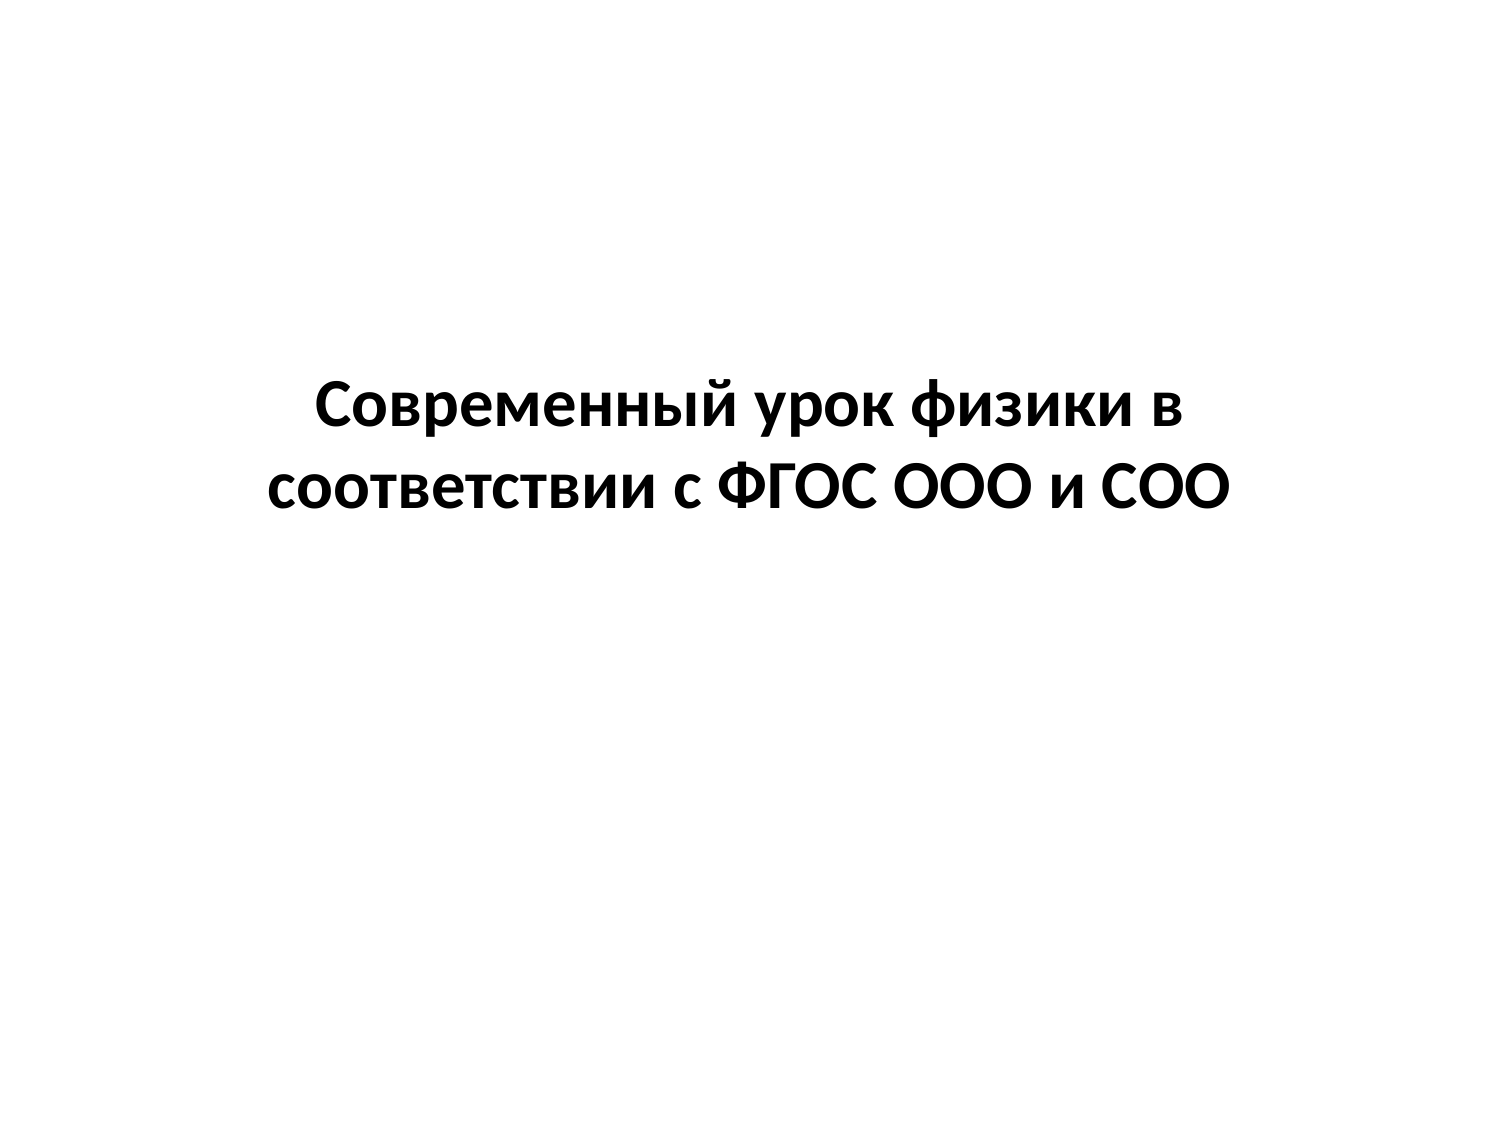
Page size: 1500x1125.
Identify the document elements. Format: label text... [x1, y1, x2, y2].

title Современный урок физики в соответствии с ФГОС ООО и СОО [112, 349, 1388, 591]
